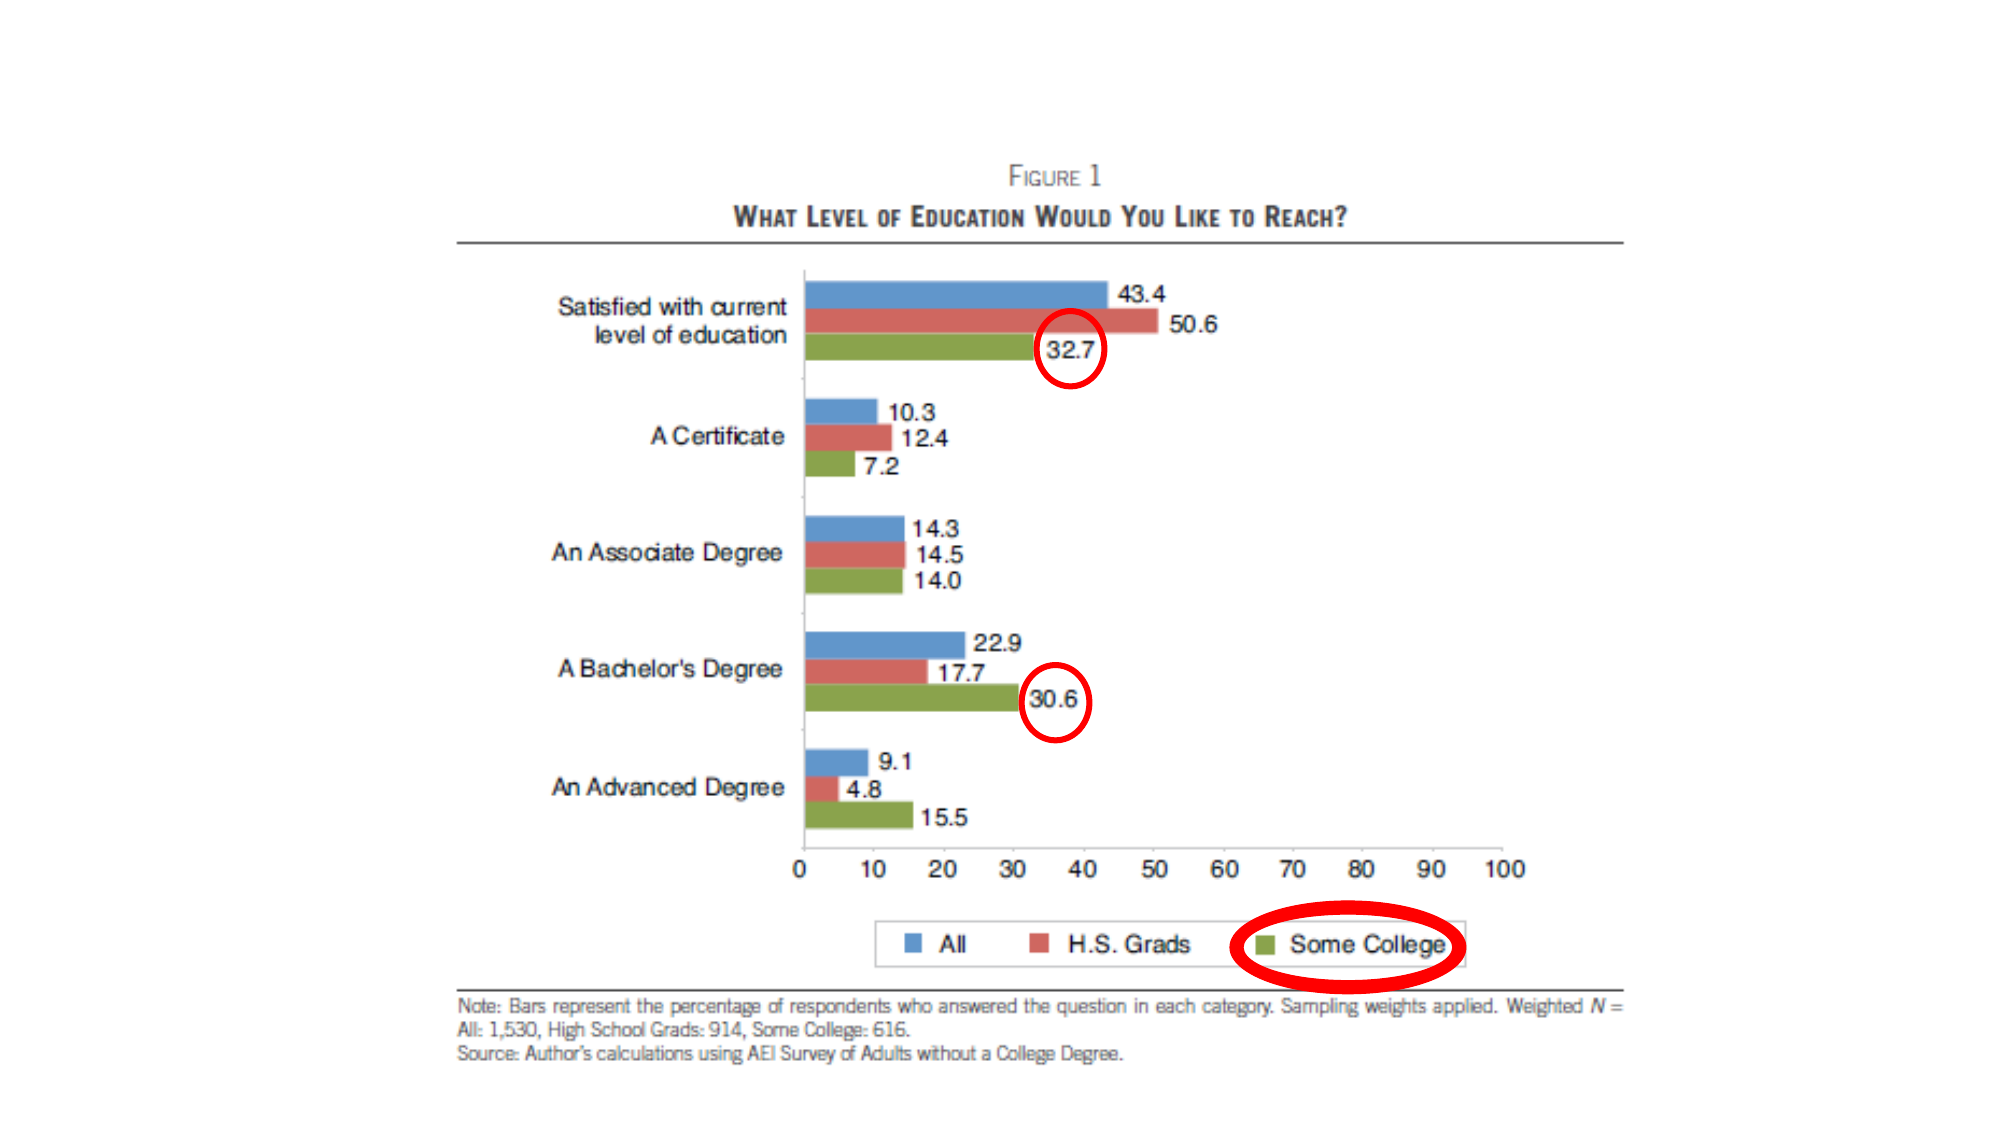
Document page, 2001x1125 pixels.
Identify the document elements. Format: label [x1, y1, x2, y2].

picture [438, 152, 1648, 1076]
